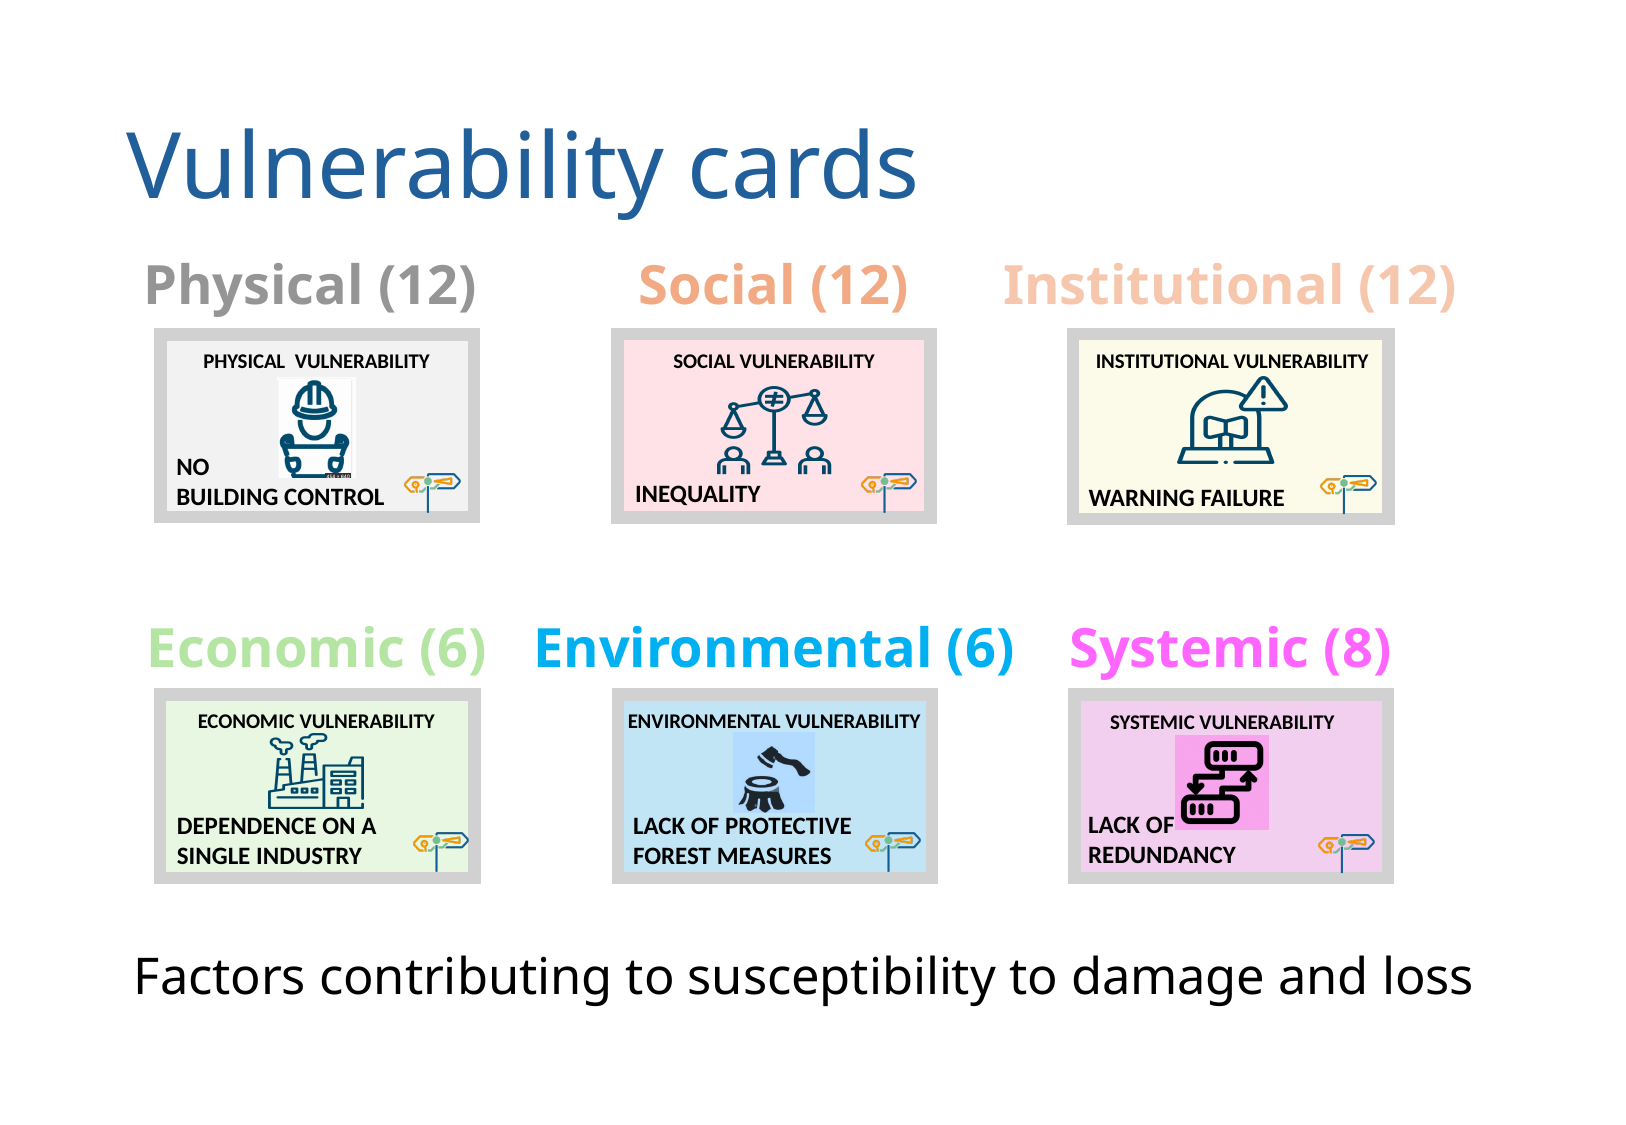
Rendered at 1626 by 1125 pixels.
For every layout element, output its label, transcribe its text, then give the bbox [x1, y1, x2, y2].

text_box Economic (6) [132, 605, 503, 686]
text_box Institutional (12) [988, 242, 1473, 323]
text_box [159, 693, 475, 882]
text_box Environmental (6) [518, 605, 1030, 686]
title Vulnerability cards [111, 59, 1514, 278]
text_box Social (12) [624, 242, 924, 323]
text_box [159, 333, 475, 523]
list Factors contributing to susceptibility to damage and loss [118, 864, 1521, 1045]
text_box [1072, 333, 1389, 525]
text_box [616, 333, 932, 524]
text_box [1072, 693, 1389, 884]
text_box Physical (12) [128, 242, 507, 323]
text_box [609, 693, 939, 882]
text_box Systemic (8) [1054, 605, 1407, 686]
